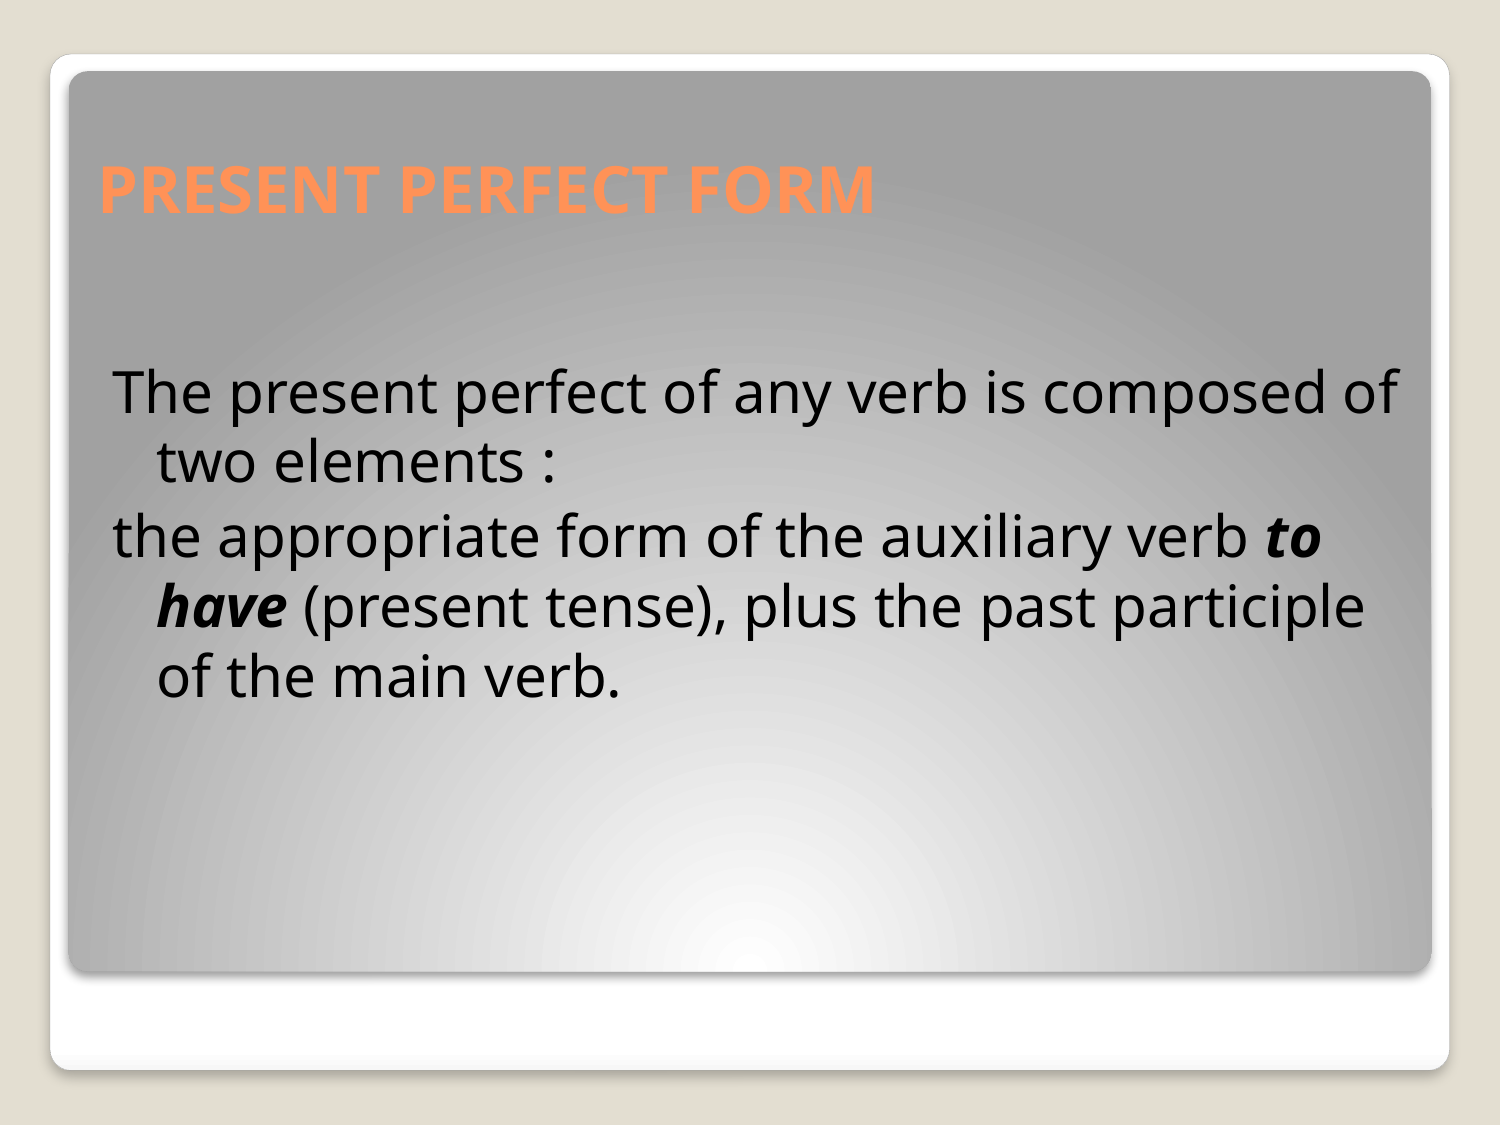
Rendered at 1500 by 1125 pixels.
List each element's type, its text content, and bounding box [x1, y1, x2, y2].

title PRESENT PERFECT FORM [82, 140, 1425, 235]
list The present perfect of any verb is composed of two elements : the appropriate form of the auxiliary verb to have (present tense), plus the past participle of the main verb. [82, 339, 1425, 774]
